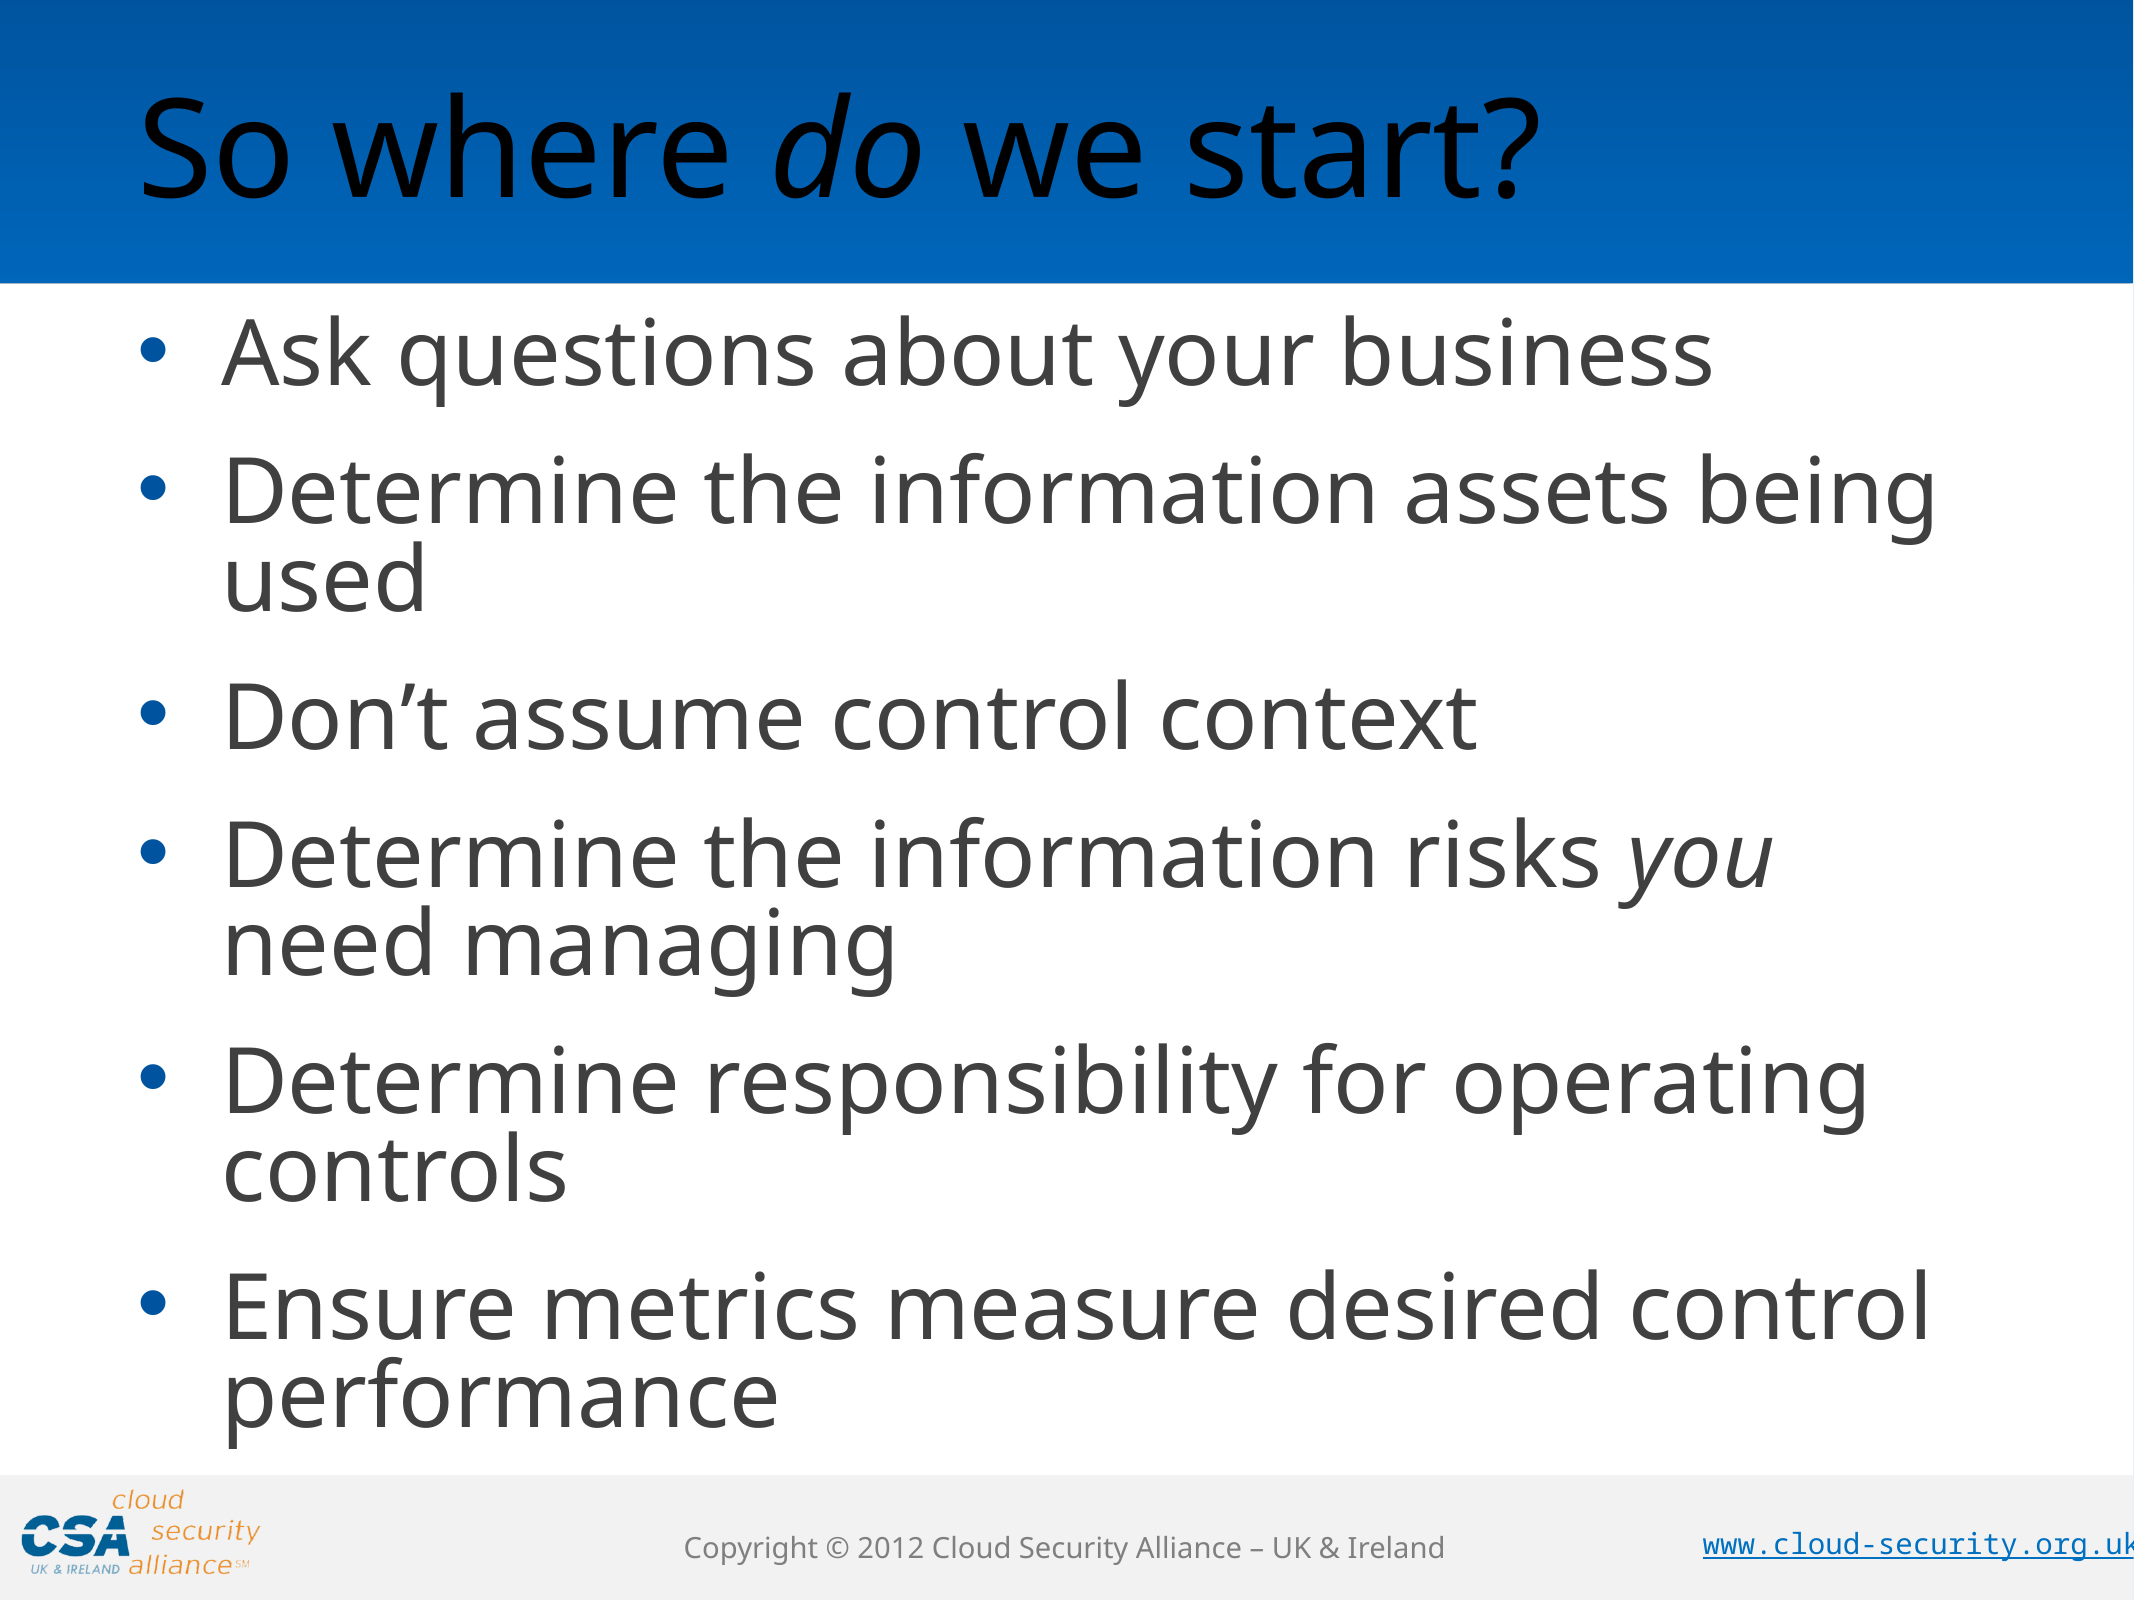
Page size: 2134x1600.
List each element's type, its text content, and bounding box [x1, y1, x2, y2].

picture [0, 1476, 279, 1600]
list Ask questions about your business Determine the information assets being used Don’t assume control context Determine the information risks you need managing Determine responsibility for operating controls Ensure metrics measure desired control performance [129, 322, 2005, 1438]
title So where do we start? [128, 41, 2005, 245]
